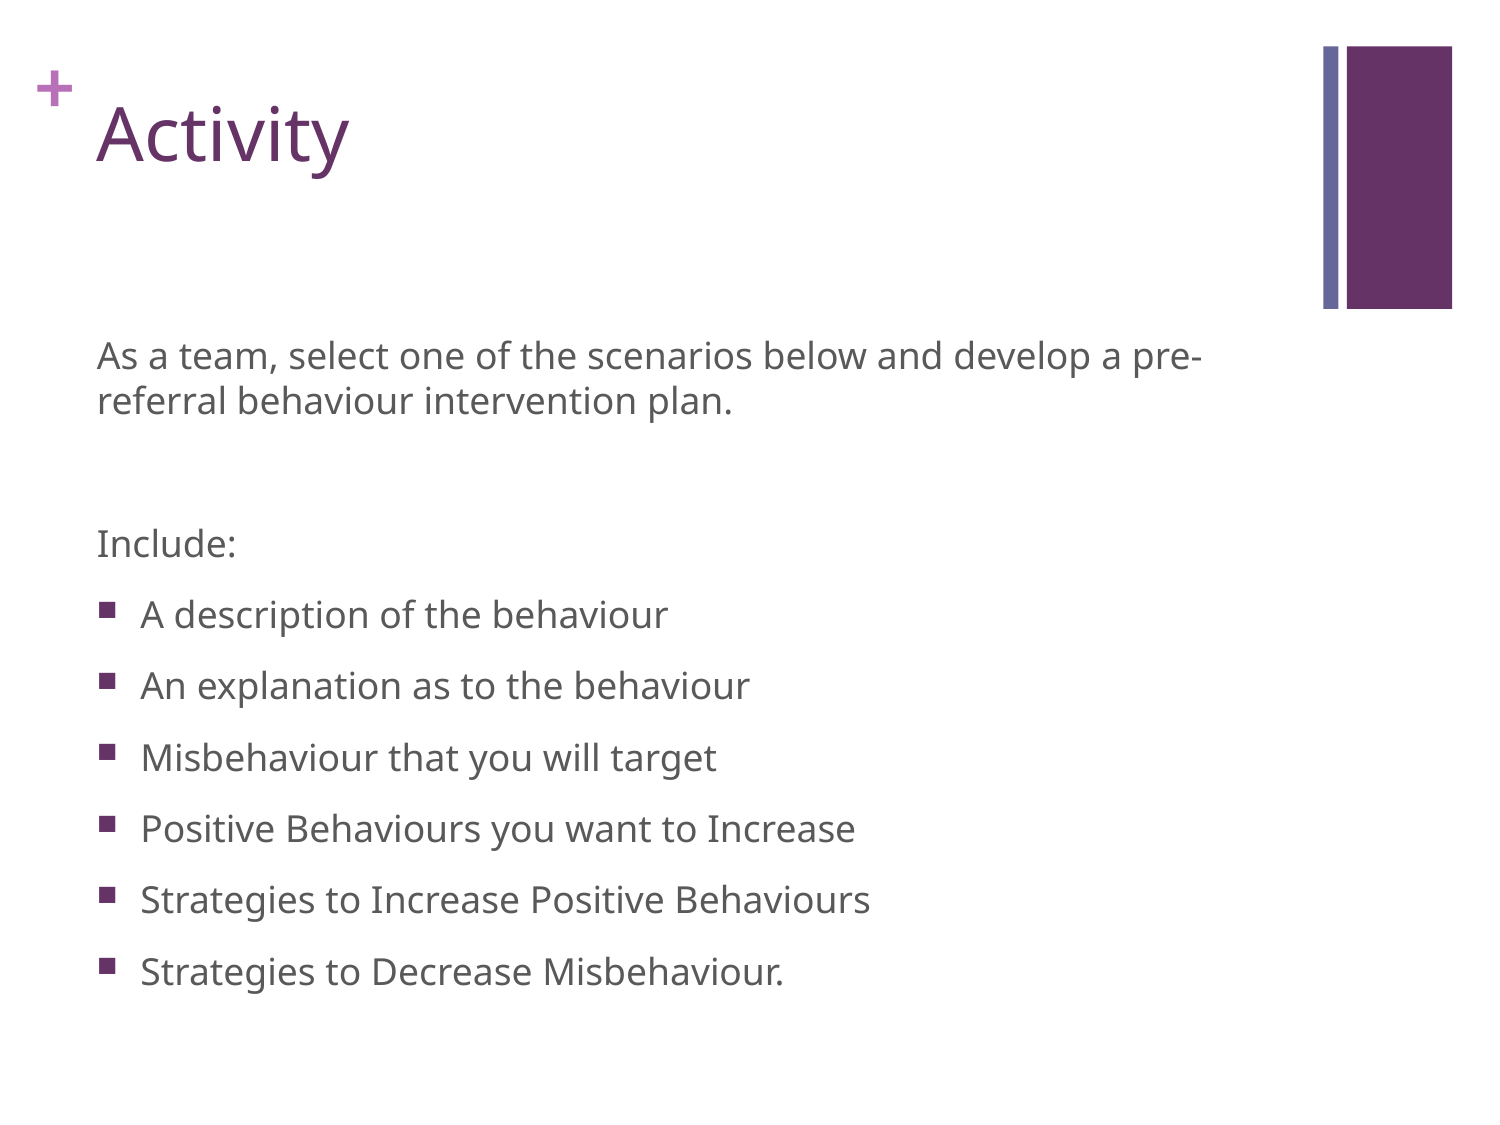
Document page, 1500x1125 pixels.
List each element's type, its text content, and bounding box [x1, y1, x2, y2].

list As a team, select one of the scenarios below and develop a pre-referral behaviour intervention plan. Include: A description of the behaviour An explanation as to the behaviour Misbehaviour that you will target Positive Behaviours you want to Increase Strategies to Increase Positive Behaviours Strategies to Decrease Misbehaviour. [81, 324, 1322, 1005]
title Activity [81, 79, 1322, 263]
